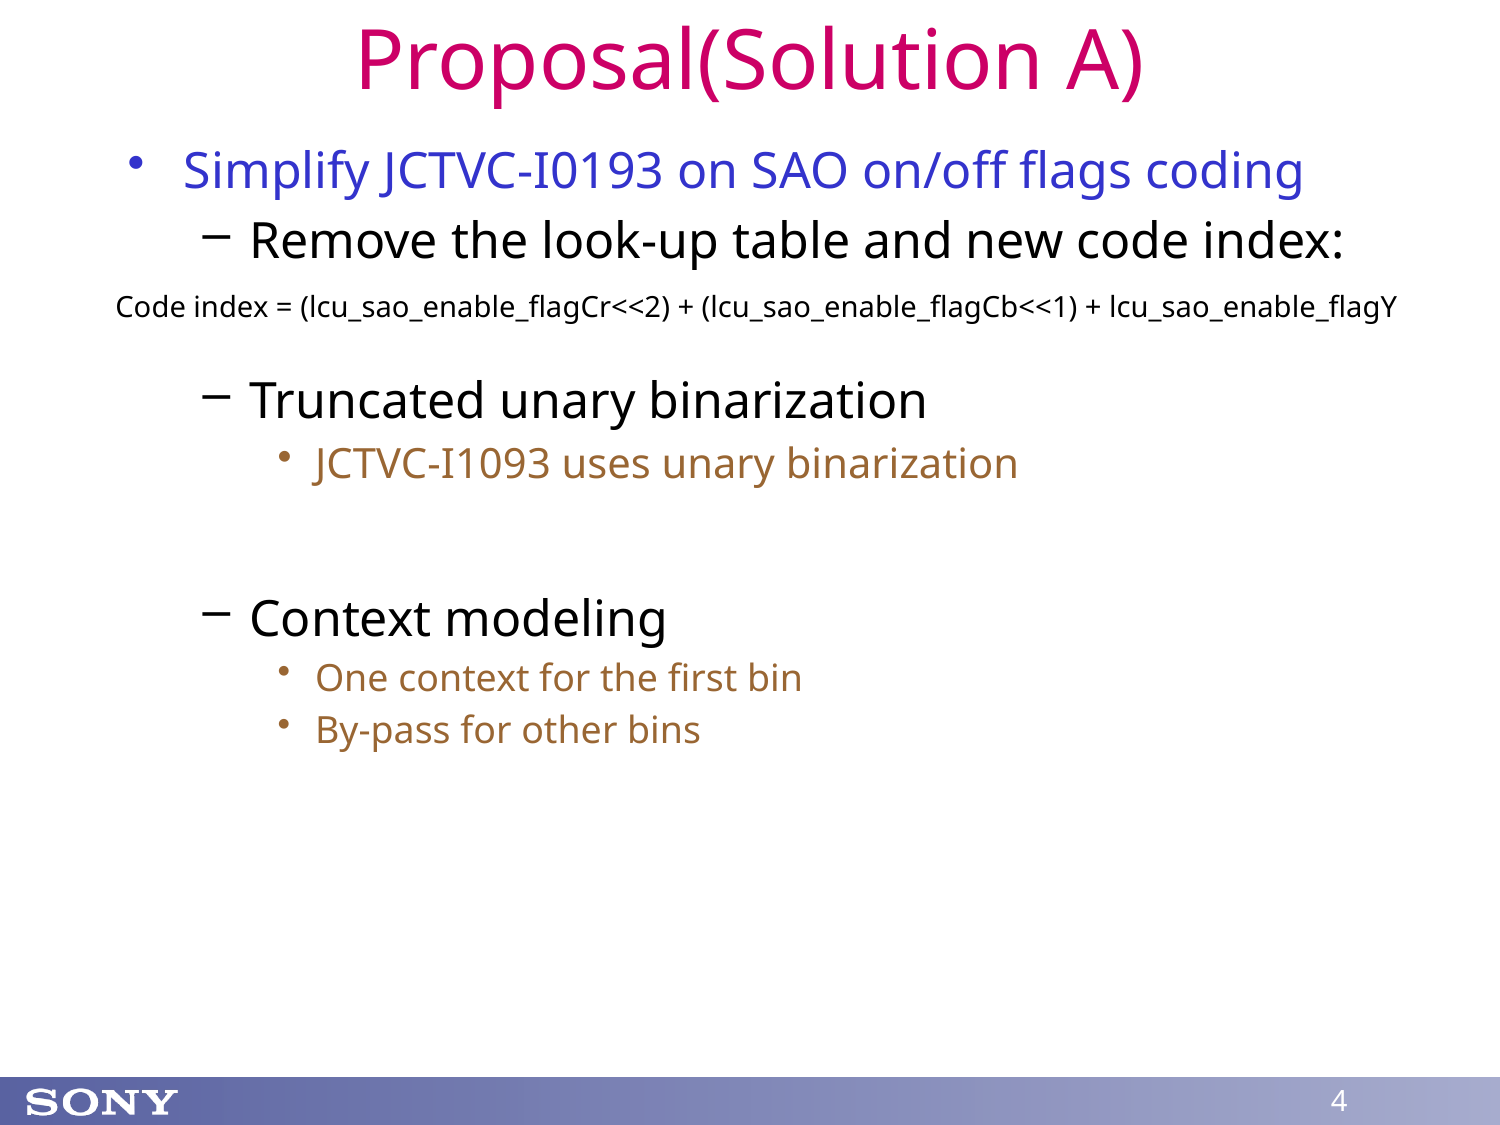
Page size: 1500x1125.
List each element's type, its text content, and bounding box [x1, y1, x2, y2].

picture [26, 1088, 178, 1116]
title Proposal(Solution A) [112, 0, 1388, 115]
slide_number 4 [1049, 1074, 1363, 1125]
list Simplify JCTVC-I0193 on SAO on/off flags coding Remove the look-up table and new code index: Truncated unary binarization JCTVC-I1093 uses unary binarization Context modeling One context for the first bin By-pass for other bins [112, 131, 1463, 1032]
text_box Code index = (lcu_sao_enable_flagCr<<2) + (lcu_sao_enable_flagCb<<1) + lcu_sao_enable_flagY [100, 281, 1414, 331]
